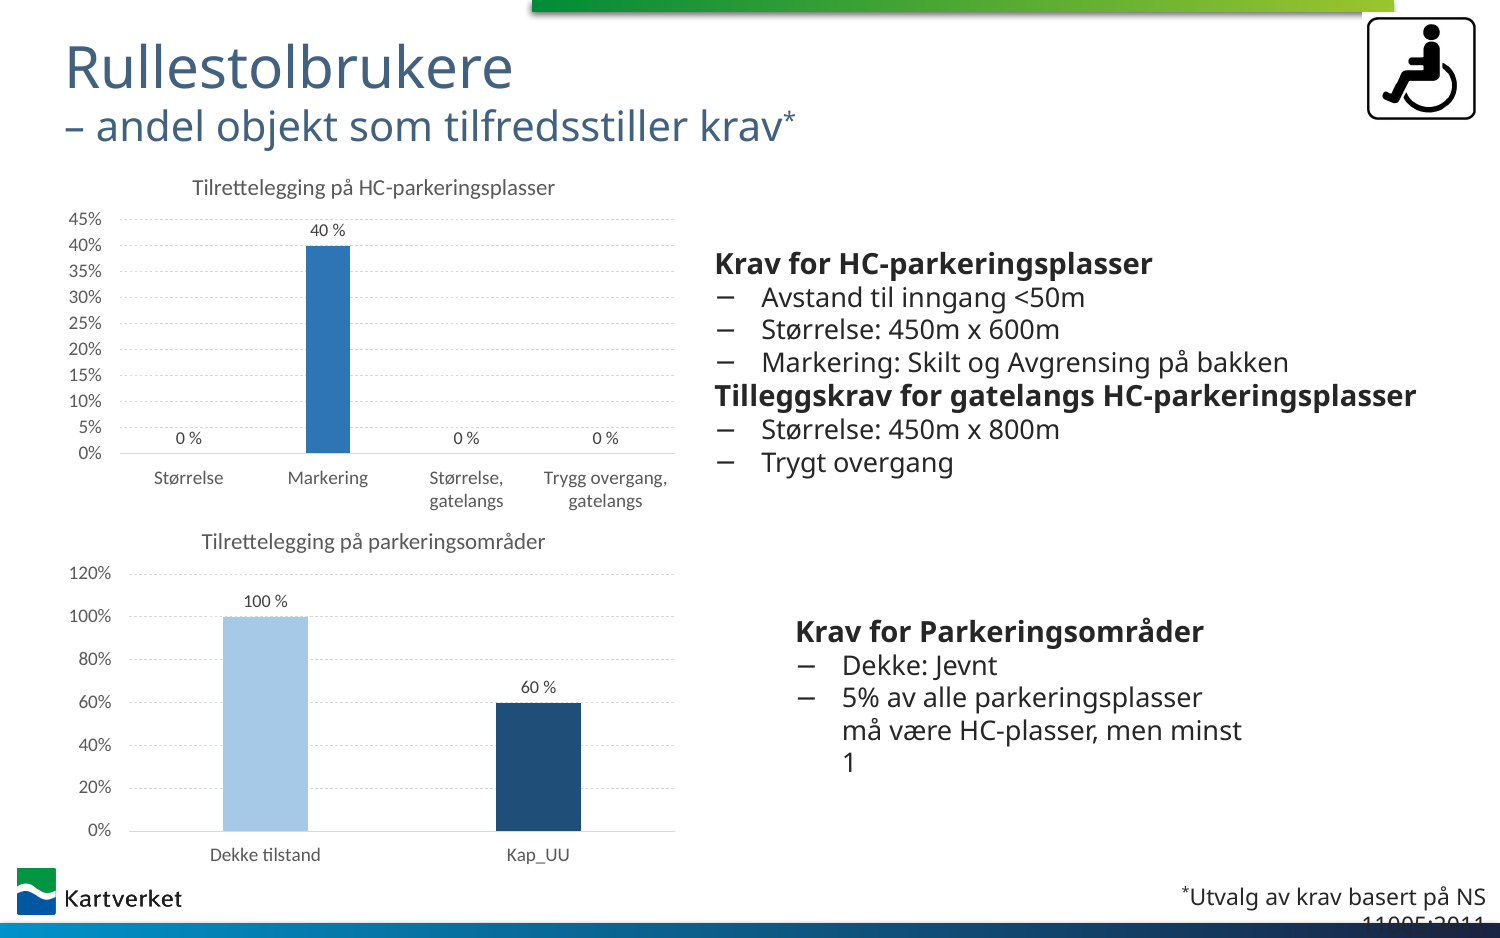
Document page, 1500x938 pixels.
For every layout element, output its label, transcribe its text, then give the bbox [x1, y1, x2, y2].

text_box Krav for HC-parkeringsplasser Avstand til inngang <50m Størrelse: 450m x 600m Markering: Skilt og Avgrensing på bakken Tilleggskrav for gatelangs HC-parkeringsplasser Størrelse: 450m x 800m Trygt overgang [699, 237, 1433, 485]
picture [1362, 12, 1481, 126]
picture [62, 520, 686, 874]
text_box Rullestolbrukere – andel objekt som tilfredsstiller krav* [49, 25, 1431, 158]
text_box Krav for Parkeringsområder Dekke: Jevnt 5% av alle parkeringsplasser må være HC-plasser, men minst 1 [780, 605, 1261, 786]
text_box *Utvalg av krav basert på NS 11005:2011 [1068, 873, 1500, 938]
picture [62, 166, 686, 519]
